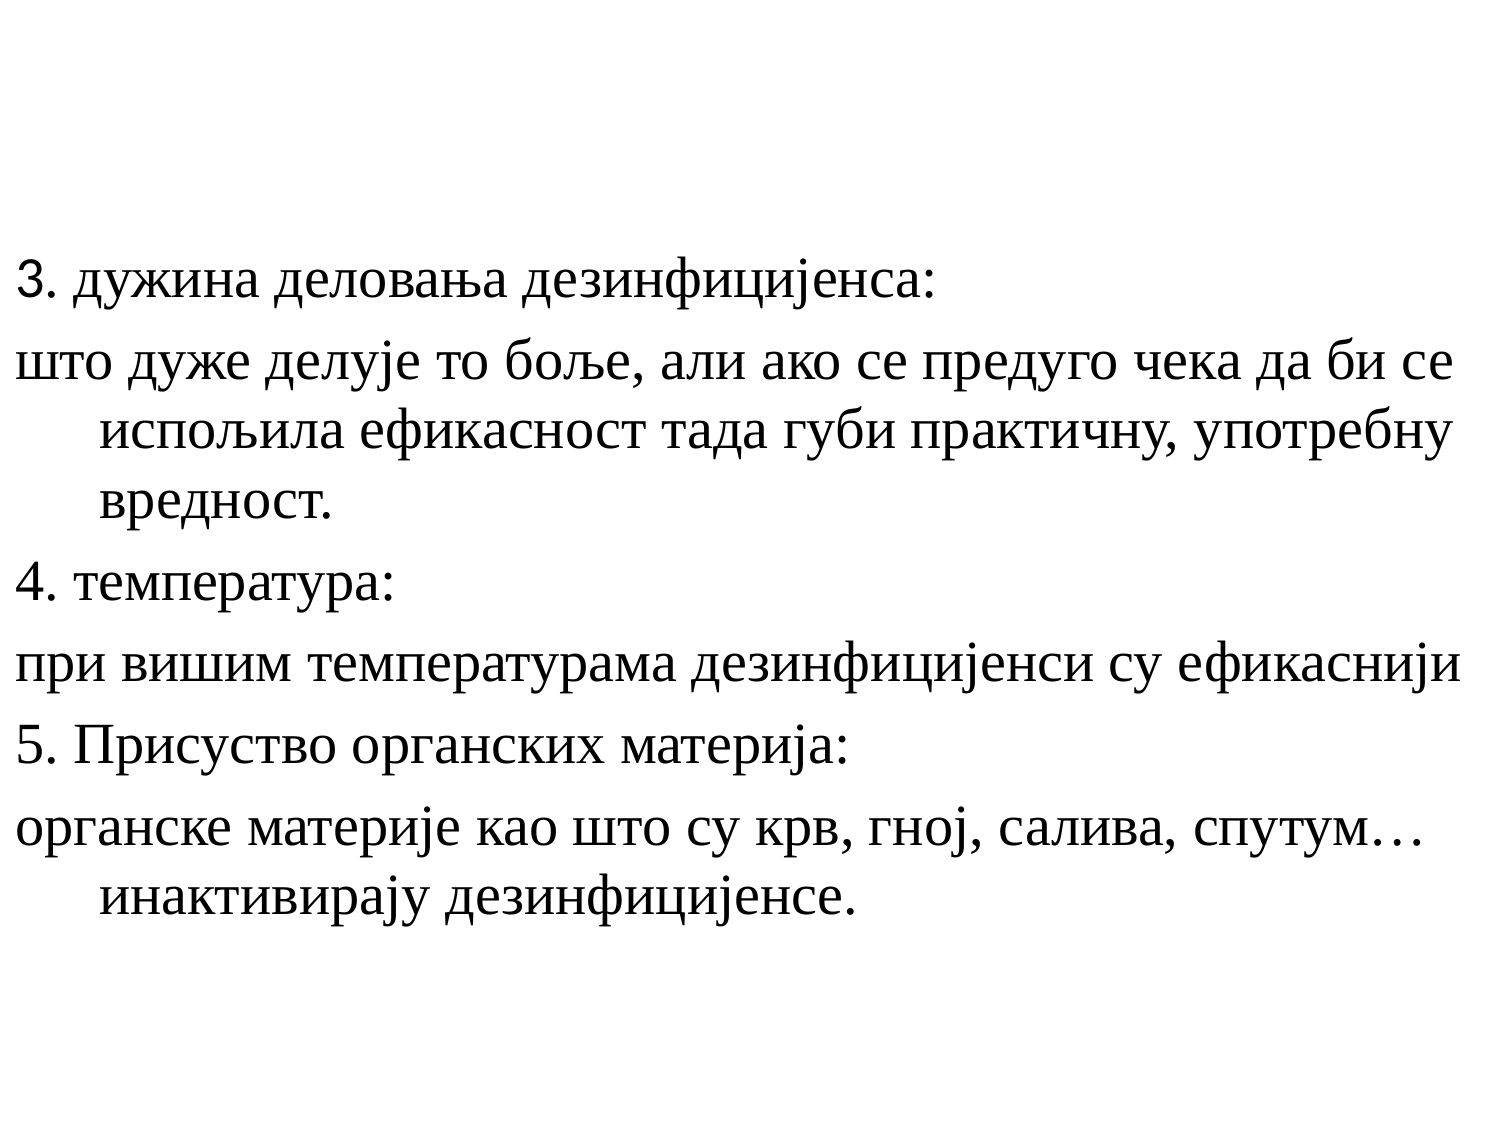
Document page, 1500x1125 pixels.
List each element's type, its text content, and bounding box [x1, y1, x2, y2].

list 3. дужина деловања дезинфицијенса: што дуже делује то боље, али ако се предуго чека да би се испољила ефикасност тада губи практичну, употребну вредност. 4. температура: при вишим температурама дезинфицијенси су ефикаснији 5. Присуство органских материја: органске материје као што су крв, гној, салива, спутум… инактивирају дезинфицијенсе. [0, 231, 1500, 1125]
